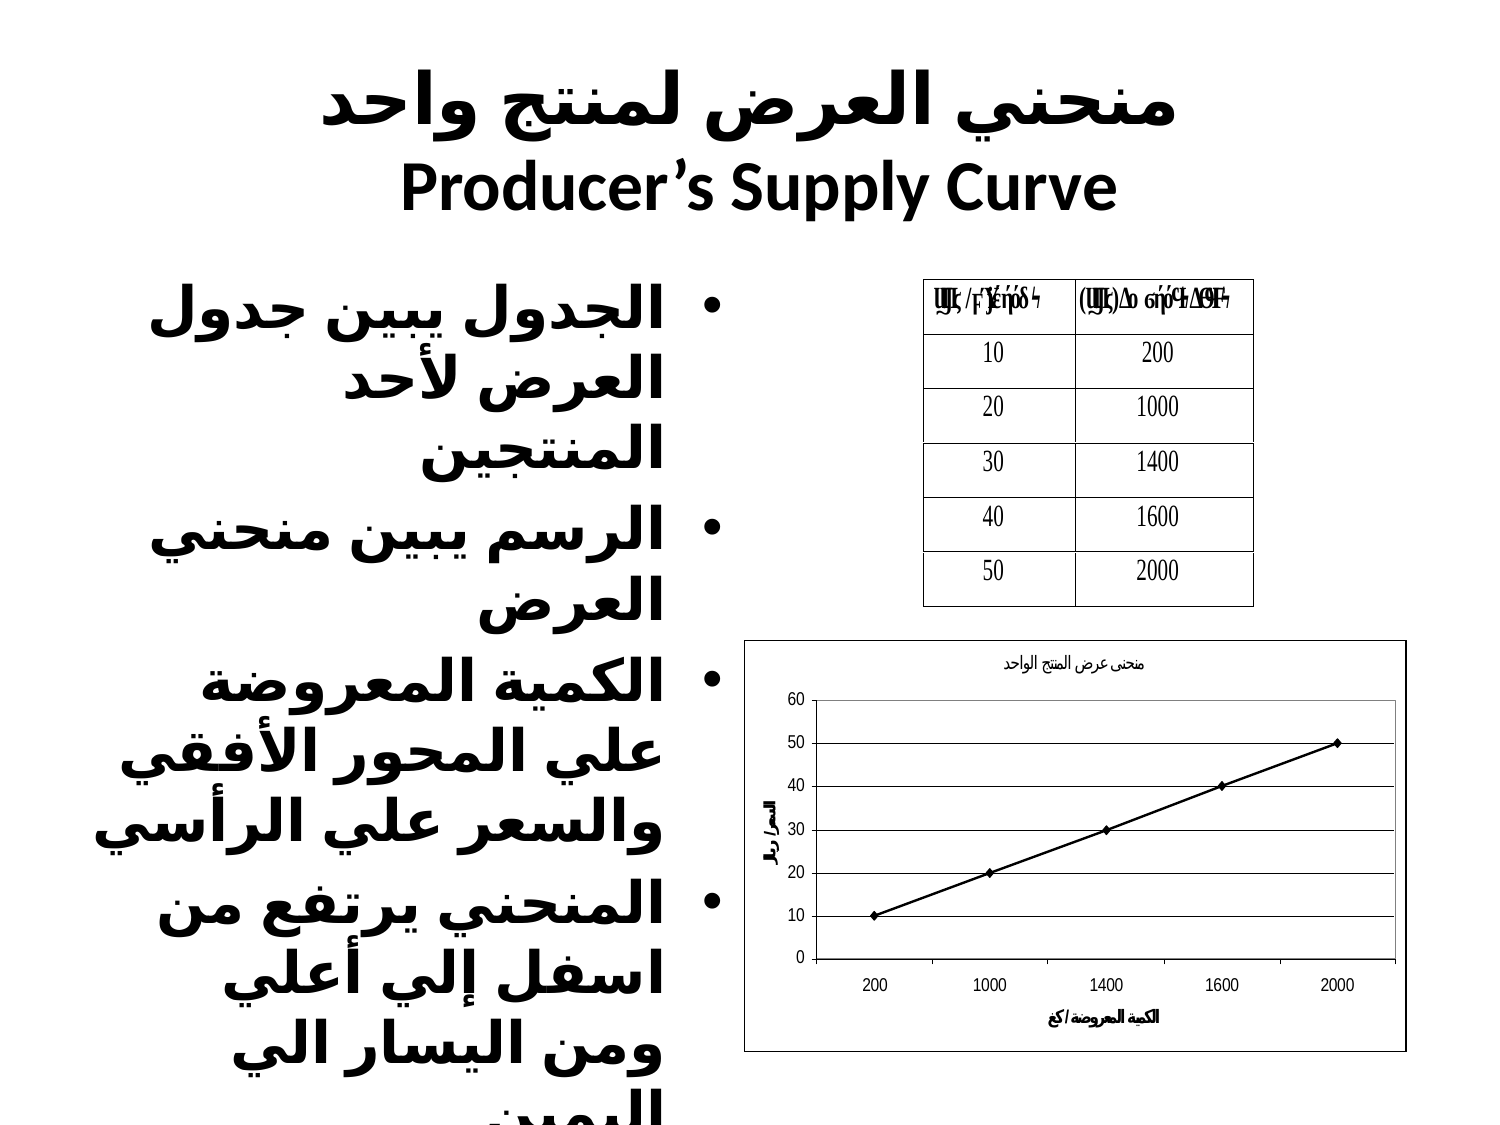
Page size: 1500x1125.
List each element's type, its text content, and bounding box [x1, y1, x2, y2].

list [749, 278, 1401, 631]
list الجدول يبين جدول العرض لأحد المنتجين الرسم يبين منحني العرض الكمية المعروضة علي المحور الأفقي والسعر علي الرأسي المنحني يرتفع من اسفل إلي أعلي ومن اليسار الي اليمين أي أن العلاقة طردية بين الكمية والسعر [75, 262, 738, 1005]
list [737, 633, 1414, 1059]
title منحني العرض لمنتج واحد Producer’s Supply Curve [75, 45, 1425, 233]
